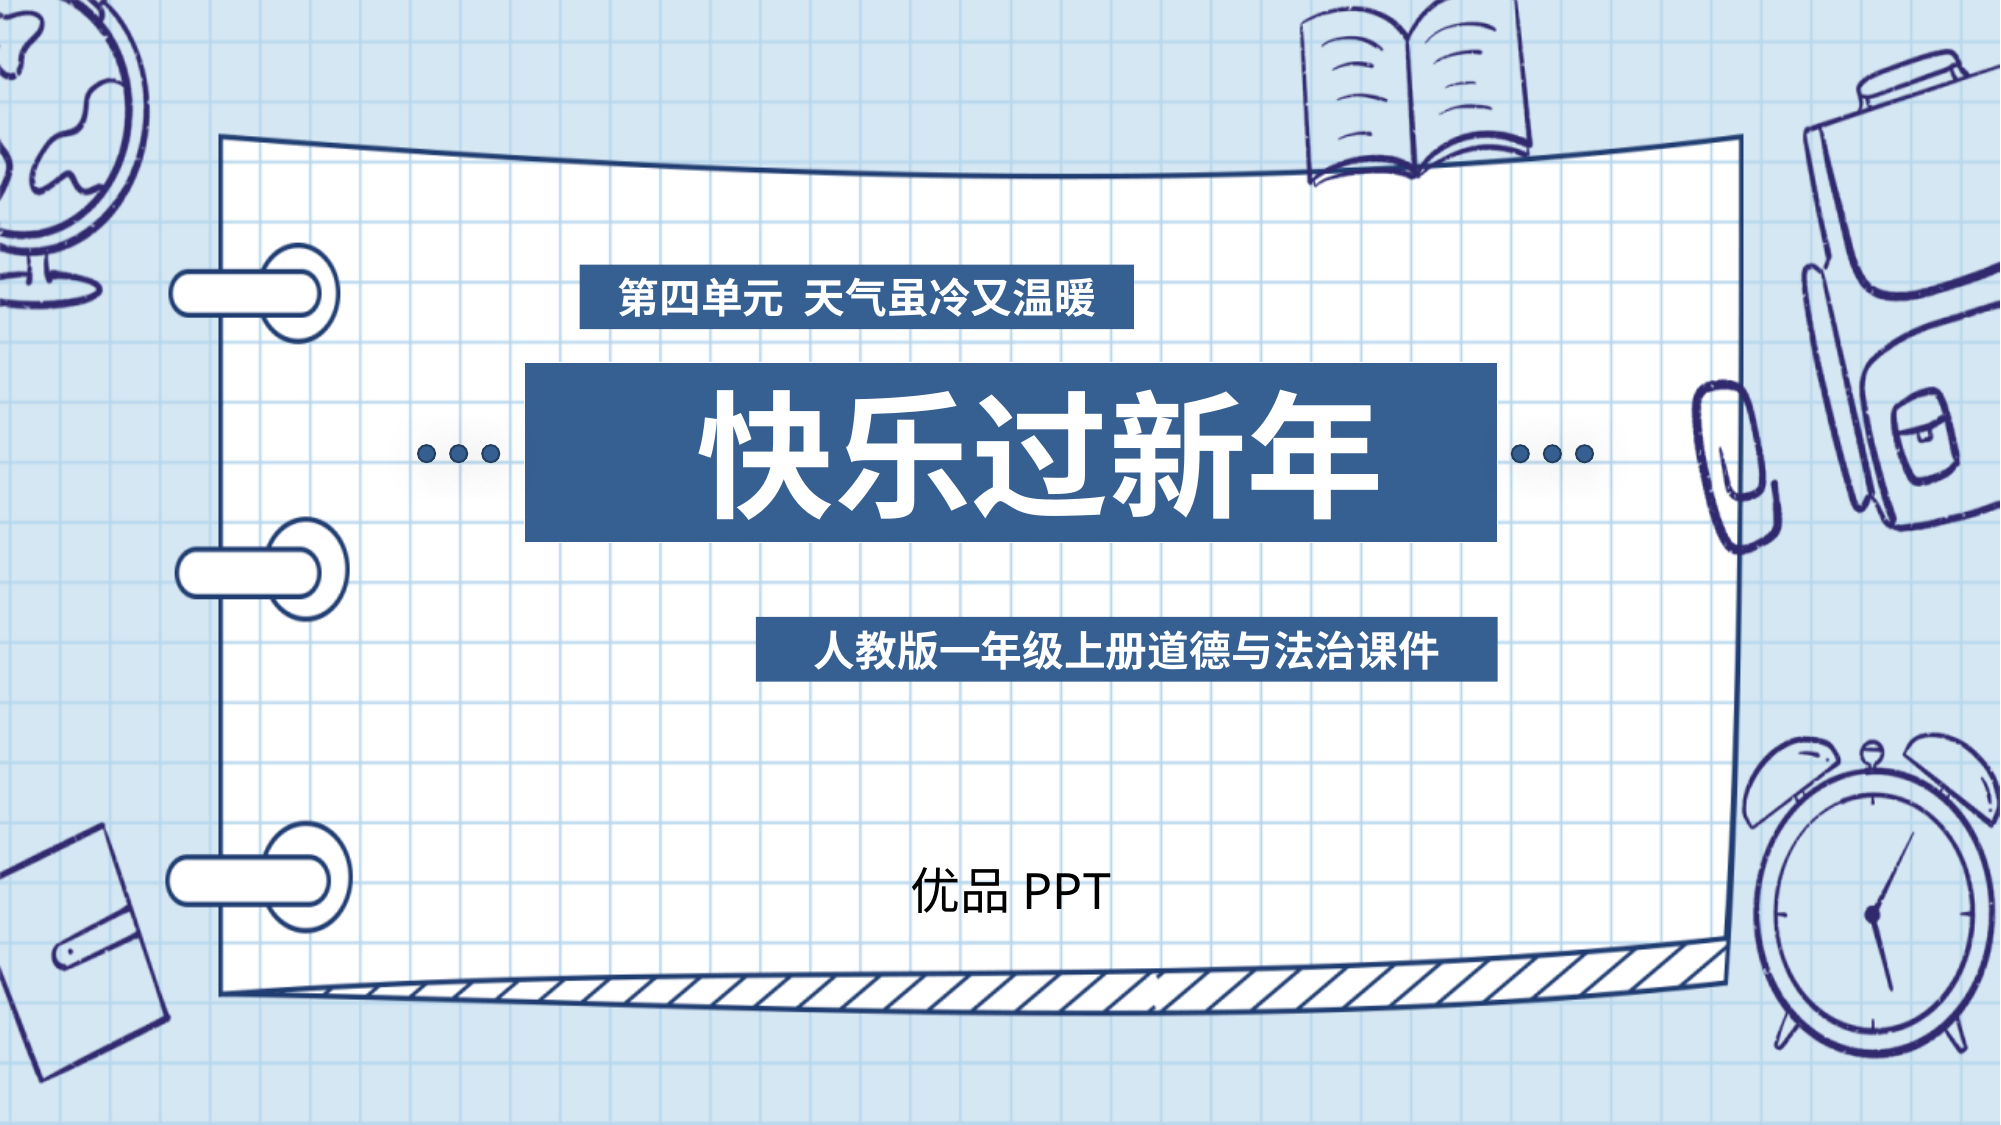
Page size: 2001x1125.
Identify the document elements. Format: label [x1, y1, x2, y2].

text_box [1511, 445, 1593, 463]
picture [0, 0, 2000, 1125]
text_box [418, 445, 500, 463]
